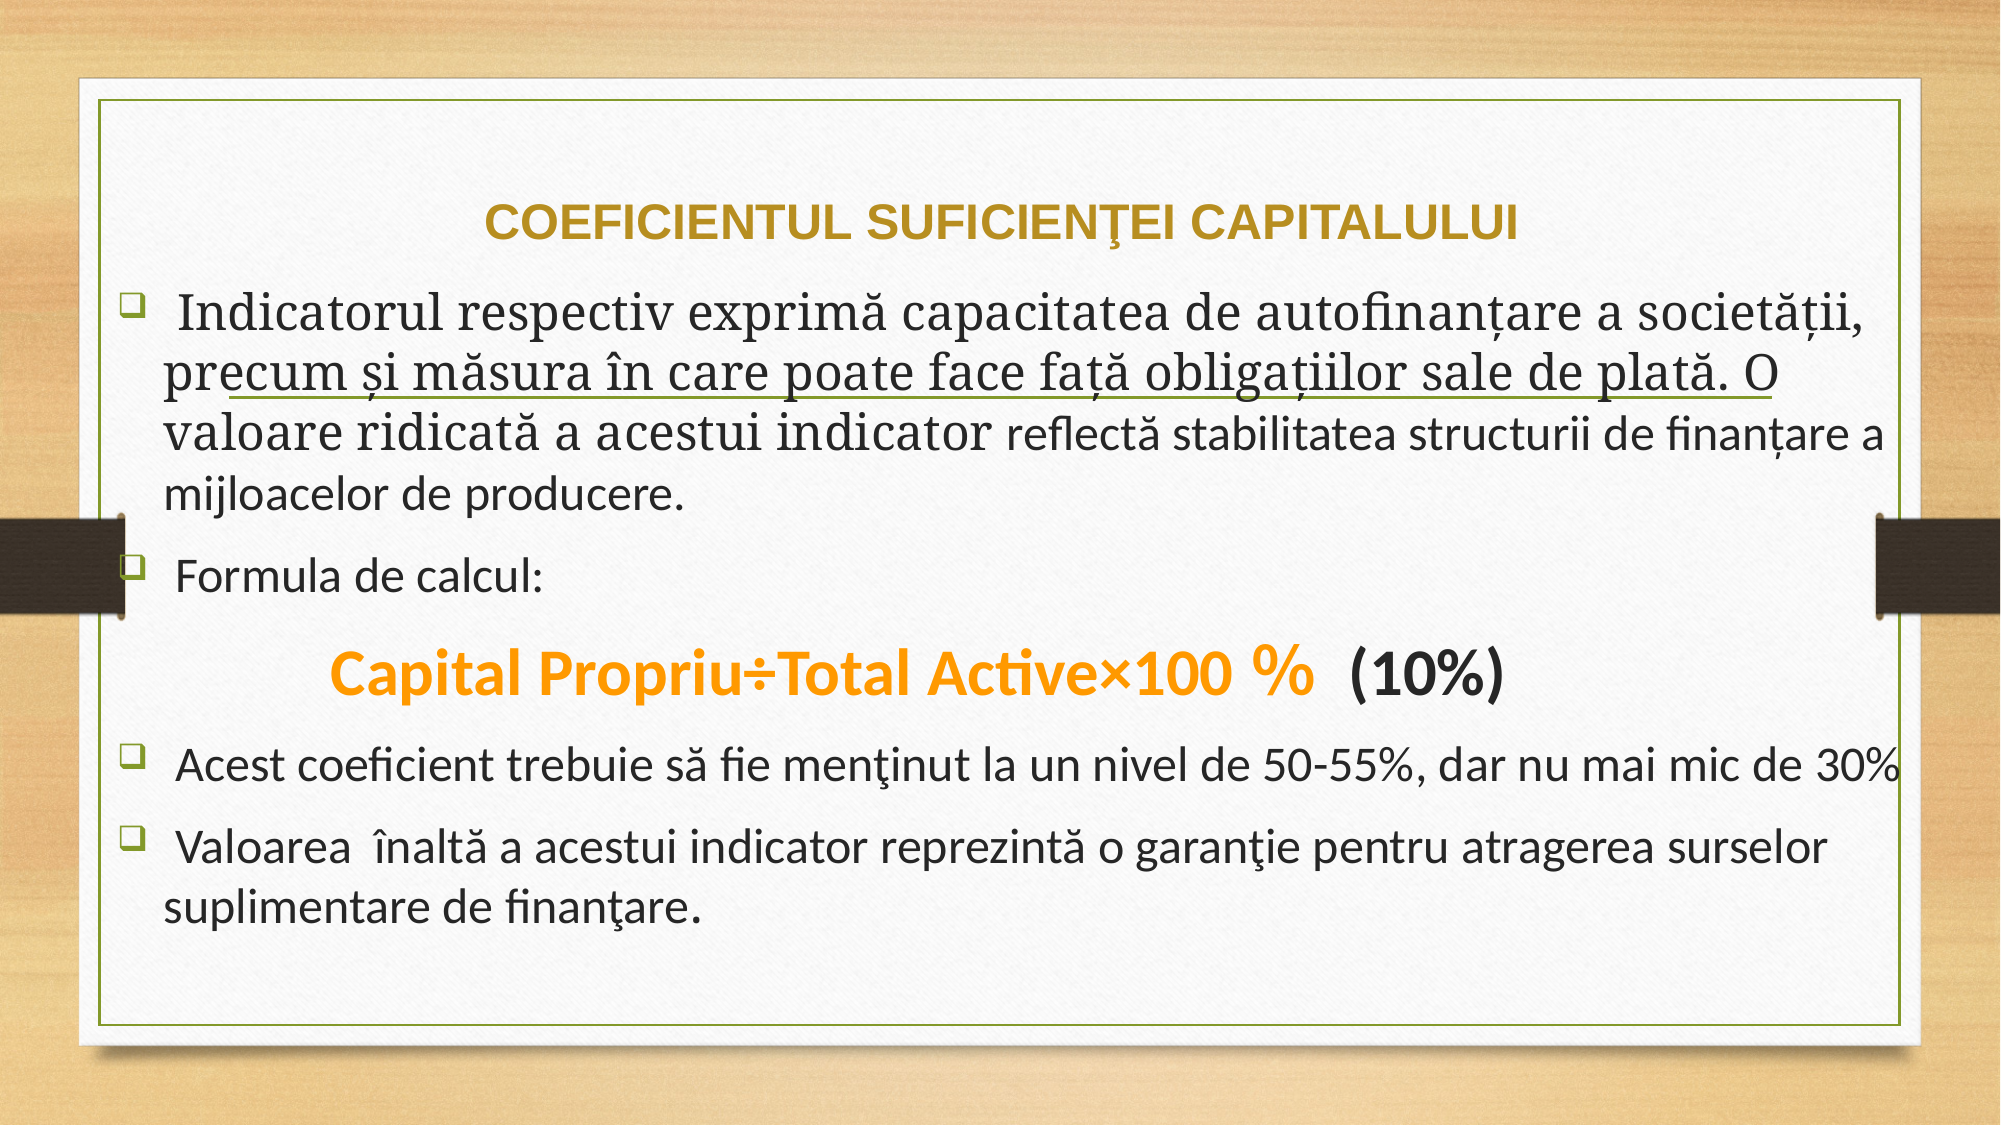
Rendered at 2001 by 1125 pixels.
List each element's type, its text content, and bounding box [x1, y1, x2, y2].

picture [0, 0, 2001, 1125]
list Indicatorul respectiv exprimă capacitatea de autofinanţare a societăţii, precum şi măsura în care poate face faţă obligaţiilor sale de plată. O valoare ridicată a acestui indicator reflectă stabilitatea structurii de finanţare a mijloacelor de producere. Formula de calcul: Capital Propriu÷Total Active×100％ (10%) Acest coeficient trebuie să fie menţinut la un nivel de 50-55%, dar nu mai mic de 30% Valoarea înaltă a acestui indicator reprezintă o garanţie pentru atragerea surselor suplimentare de finanţare. [102, 272, 1930, 1028]
title COEFICIENTUL SUFICIENŢEI CAPITALULUI [102, 164, 1903, 272]
